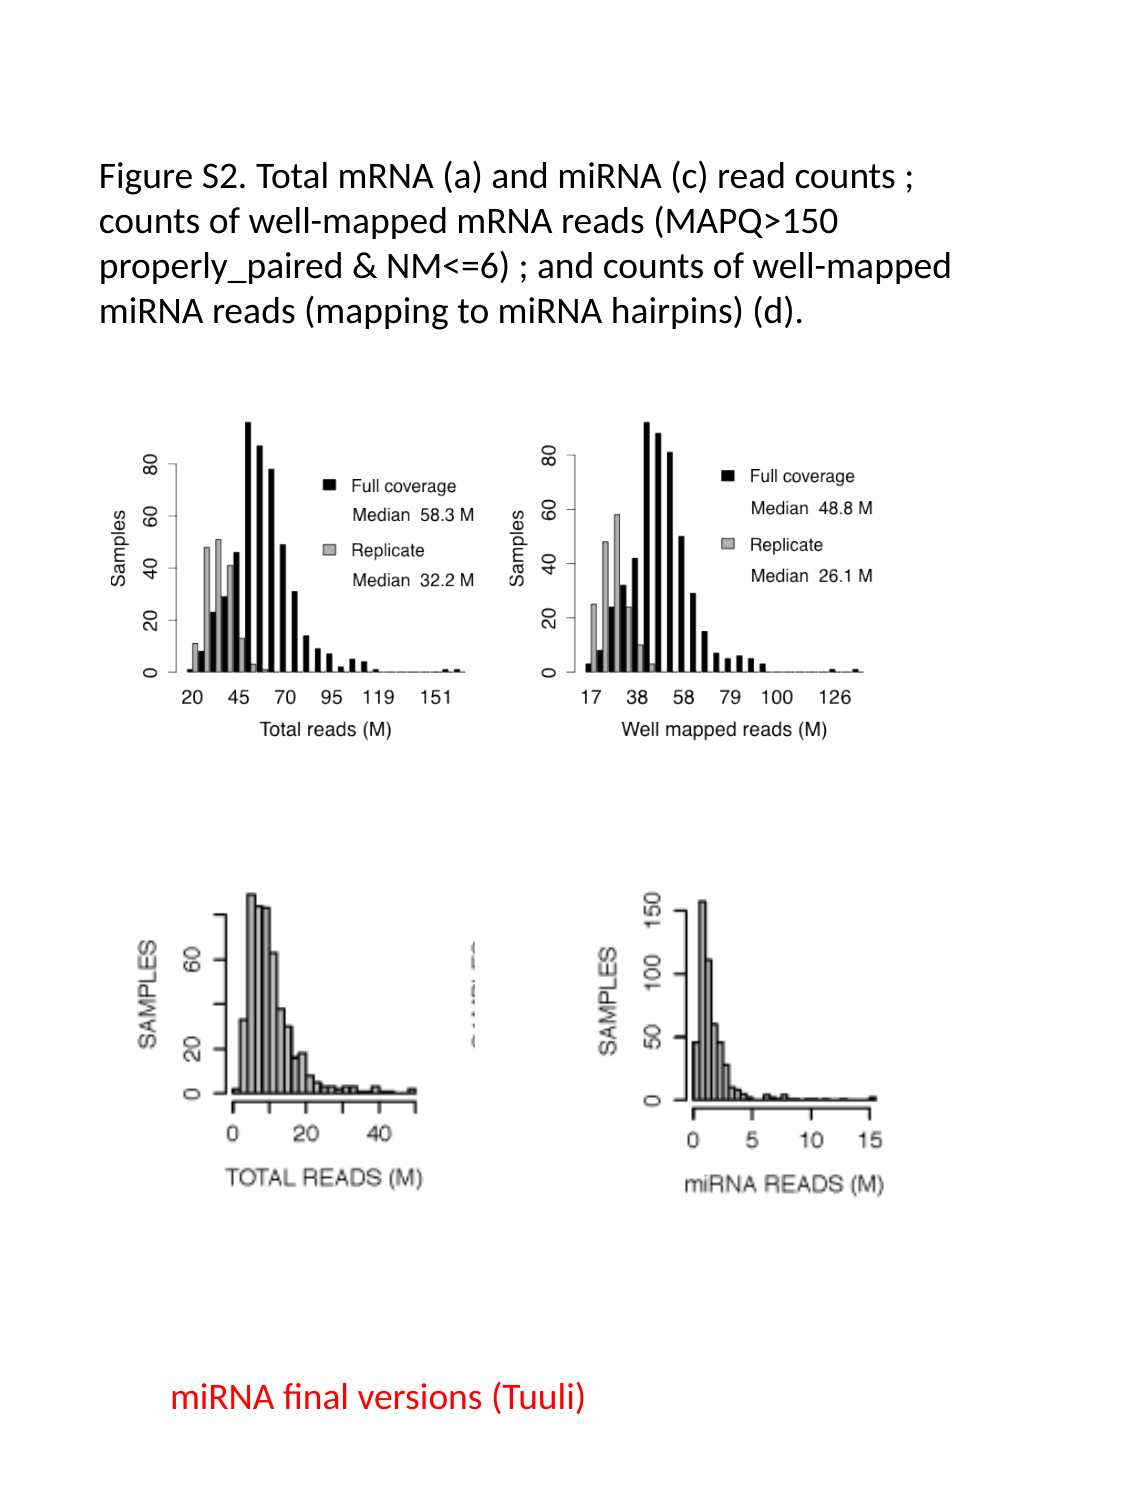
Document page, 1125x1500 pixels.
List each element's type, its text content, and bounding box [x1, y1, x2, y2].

text_box miRNA final versions (Tuuli) [155, 1364, 602, 1425]
text_box Figure S2. Total mRNA (a) and miRNA (c) read counts ; counts of well-mapped mRNA reads (MAPQ>150 properly_paired & NM<=6) ; and counts of well-mapped miRNA reads (mapping to miRNA hairpins) (d). [84, 144, 1005, 339]
picture [136, 797, 475, 1233]
picture [111, 357, 909, 756]
picture [573, 804, 927, 1240]
